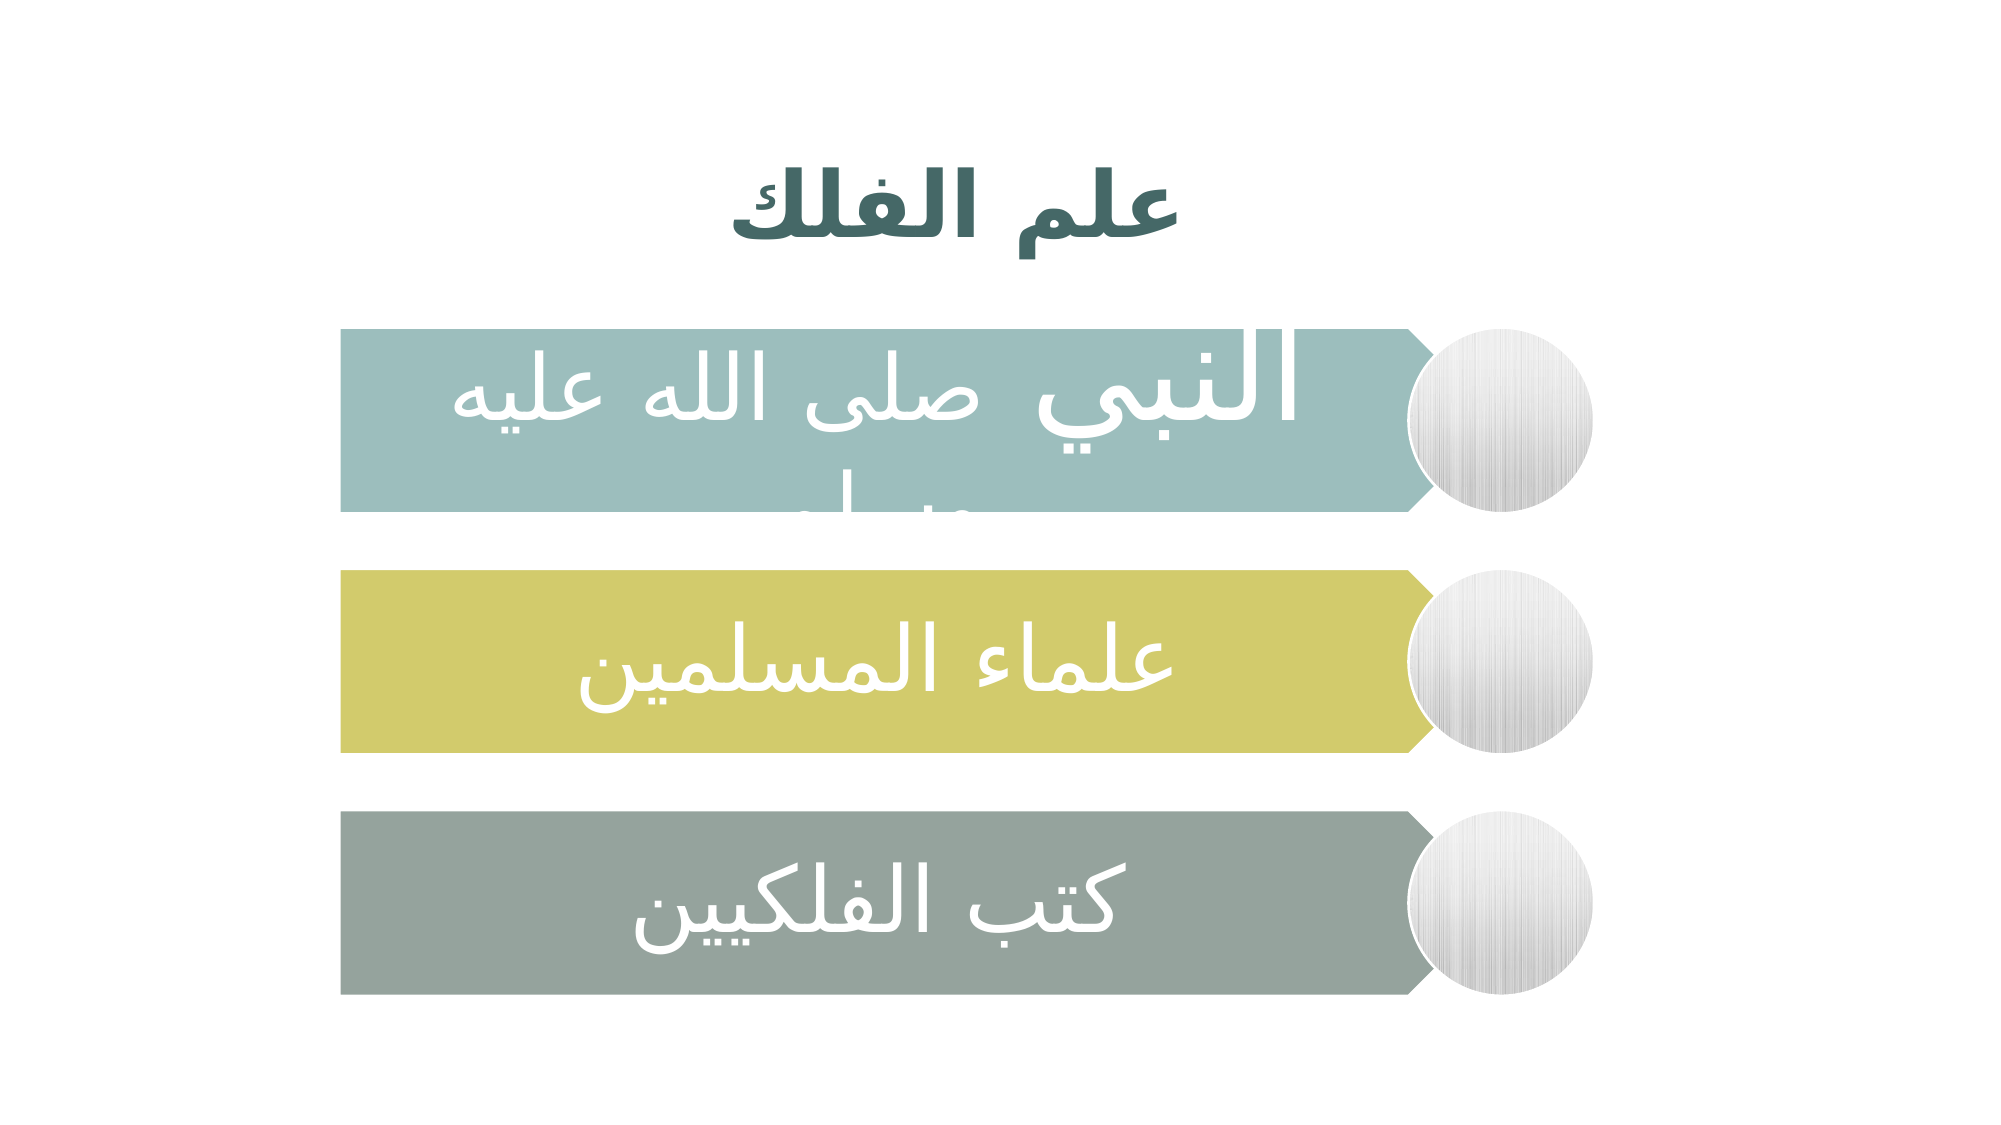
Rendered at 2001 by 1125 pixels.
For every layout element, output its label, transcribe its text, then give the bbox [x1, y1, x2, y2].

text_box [338, 568, 1502, 755]
text_box [1504, 567, 1596, 756]
text_box [1504, 808, 1596, 998]
text_box [1504, 326, 1596, 515]
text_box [338, 809, 1502, 997]
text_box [338, 327, 1502, 514]
text_box علم الفلك [363, 130, 1551, 271]
